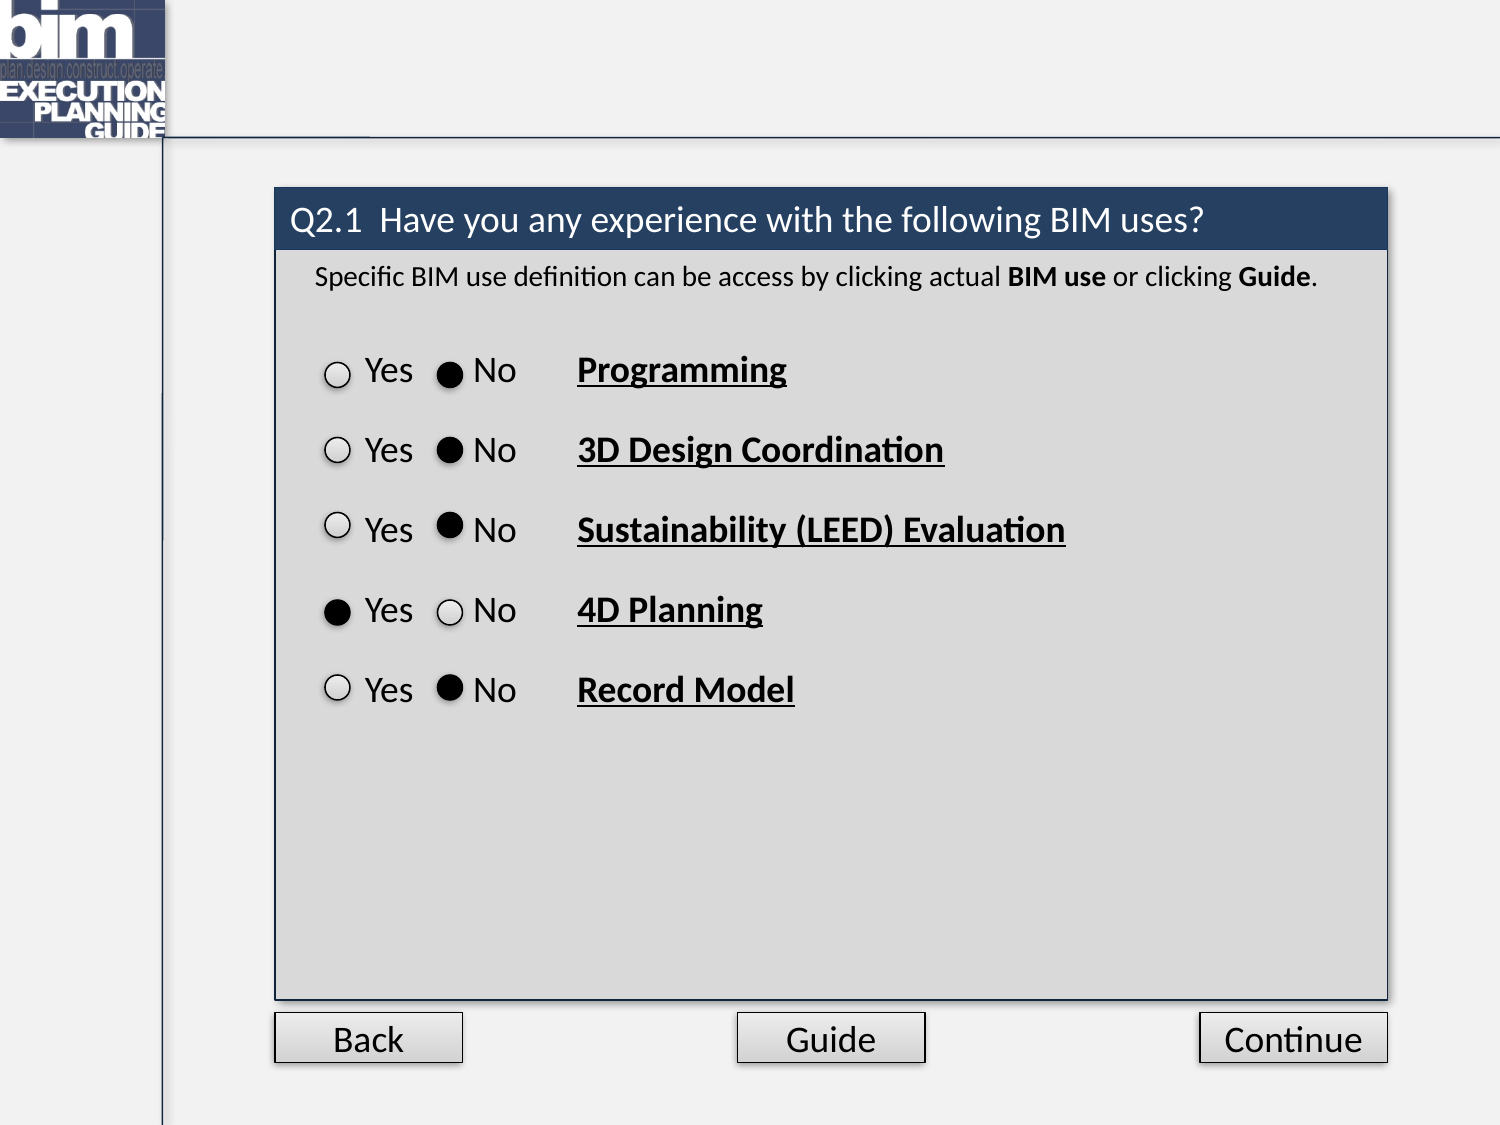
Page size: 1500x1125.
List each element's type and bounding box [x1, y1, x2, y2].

text_box [0, 185, 1413, 1002]
text_box [1199, 1012, 1388, 1063]
picture [0, 0, 166, 138]
text_box [274, 1012, 463, 1063]
text_box [737, 1012, 926, 1063]
